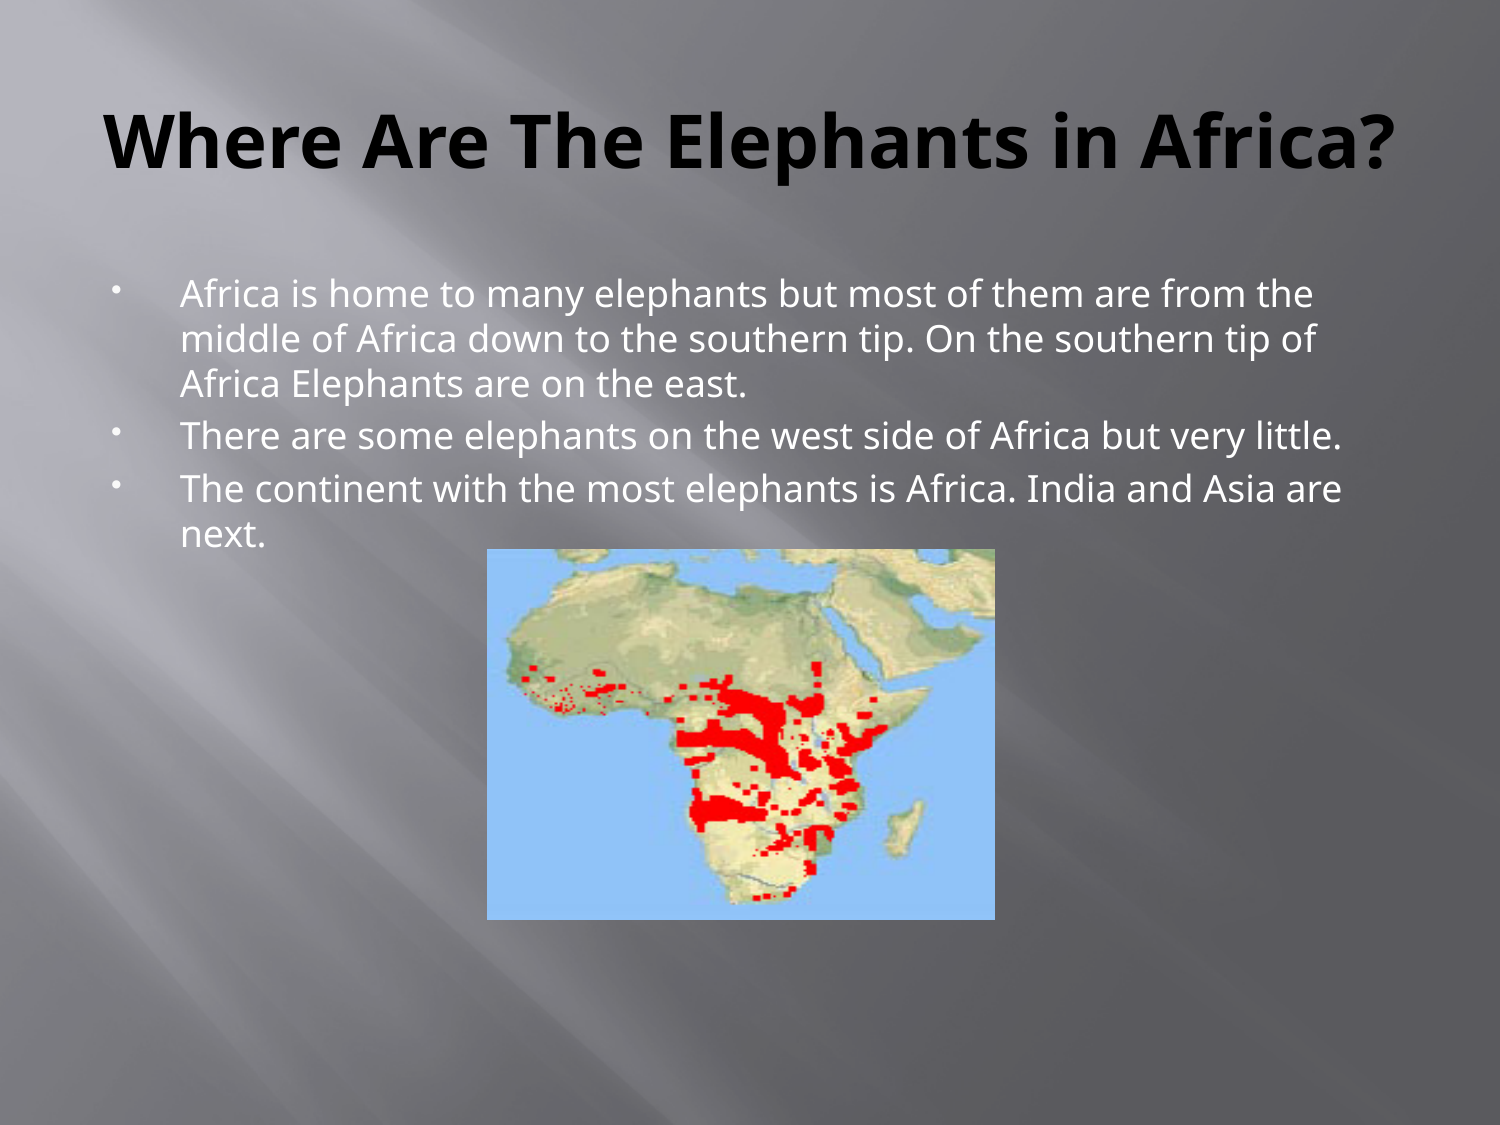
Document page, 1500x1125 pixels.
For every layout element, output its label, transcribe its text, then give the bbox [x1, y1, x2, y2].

list Africa is home to many elephants but most of them are from the middle of Africa down to the southern tip. On the southern tip of Africa Elephants are on the east. There are some elephants on the west side of Africa but very little. The continent with the most elephants is Africa. India and Asia are next. [75, 262, 1425, 1035]
picture [487, 549, 995, 920]
title Where Are The Elephants in Africa? [75, 45, 1425, 233]
